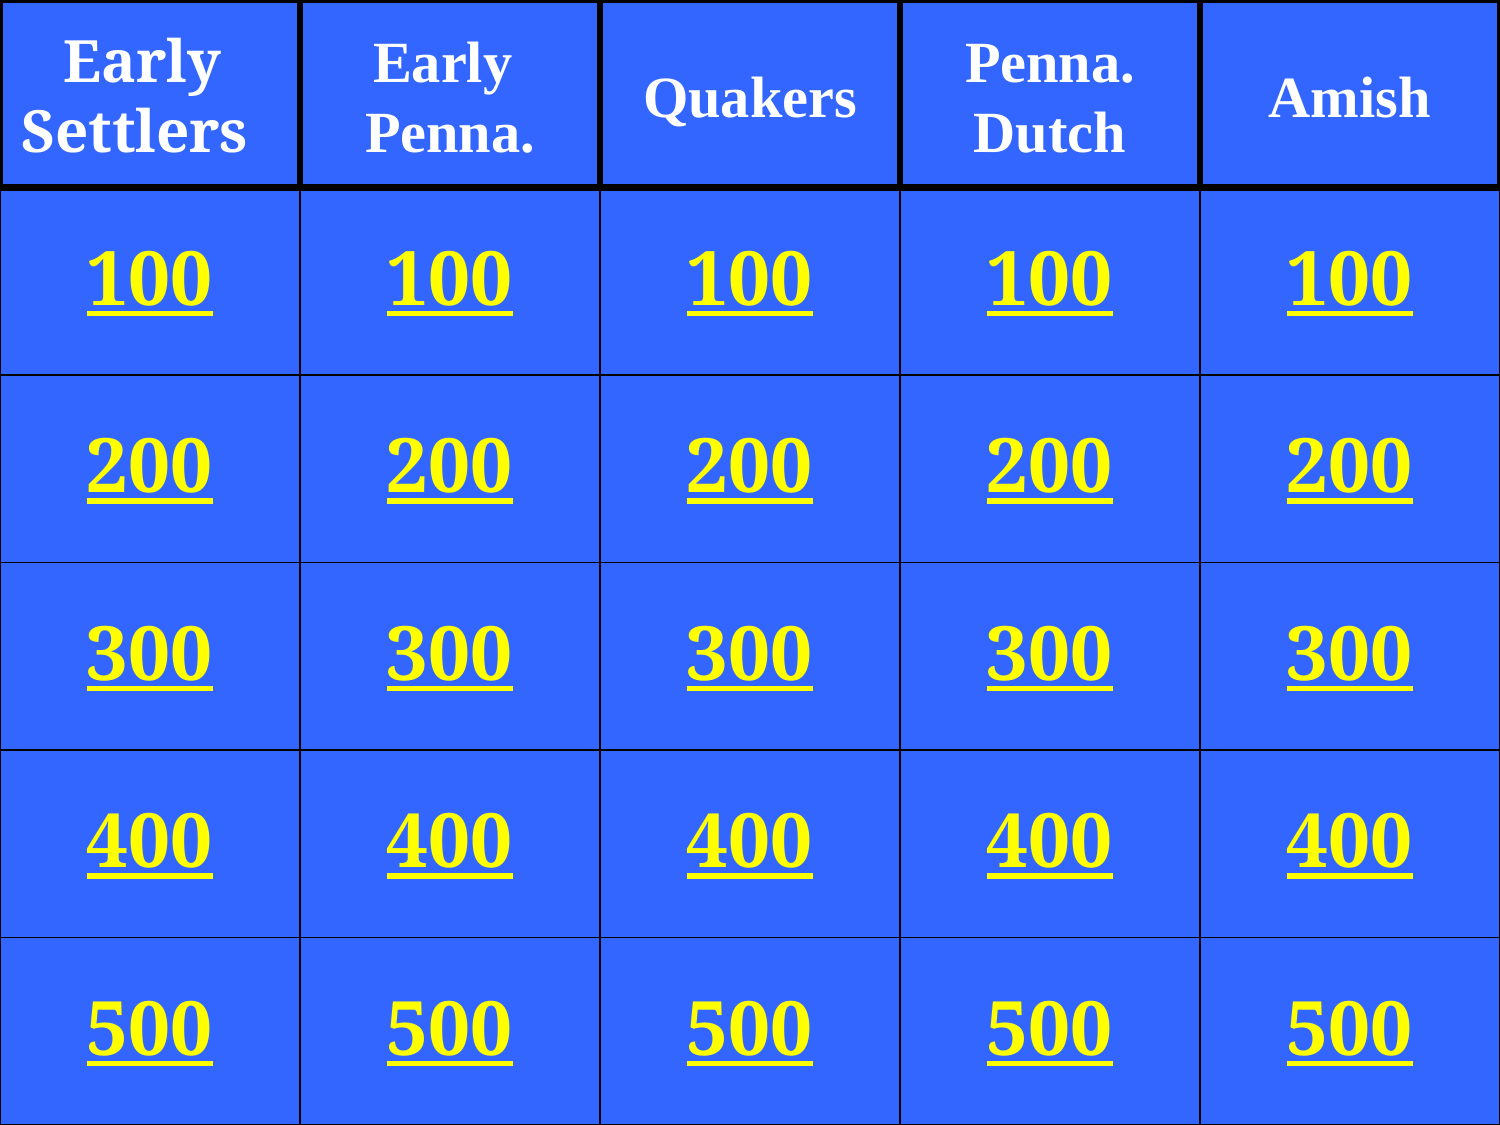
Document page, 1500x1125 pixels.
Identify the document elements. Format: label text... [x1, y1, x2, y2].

text_box 500 [0, 937, 299, 1125]
text_box 400 [899, 750, 1199, 937]
text_box 200 [299, 375, 599, 562]
text_box 400 [1199, 750, 1500, 937]
text_box 300 [599, 562, 899, 750]
text_box 200 [1199, 375, 1500, 562]
text_box 200 [0, 376, 299, 562]
text_box 400 [299, 750, 599, 937]
text_box Early Penna. [299, 0, 599, 188]
text_box 500 [299, 937, 599, 1125]
text_box 500 [899, 937, 1199, 1125]
text_box Penna. Dutch [899, 0, 1199, 188]
text_box 200 [599, 375, 899, 562]
text_box 400 [599, 750, 899, 937]
text_box 400 [0, 750, 299, 937]
text_box Quakers [599, 0, 899, 188]
text_box 300 [299, 562, 599, 750]
text_box Amish [1199, 0, 1500, 188]
text_box 300 [0, 562, 299, 750]
text_box 300 [1199, 562, 1500, 750]
text_box 100 [300, 188, 599, 375]
text_box 300 [899, 562, 1199, 750]
text_box 100 [899, 188, 1199, 375]
text_box 500 [1199, 937, 1500, 1125]
text_box 200 [899, 375, 1199, 562]
text_box 100 [1199, 188, 1500, 375]
text_box 100 [0, 188, 300, 376]
text_box 100 [599, 188, 899, 375]
text_box Early Settlers [0, 0, 299, 188]
text_box 500 [599, 937, 899, 1125]
